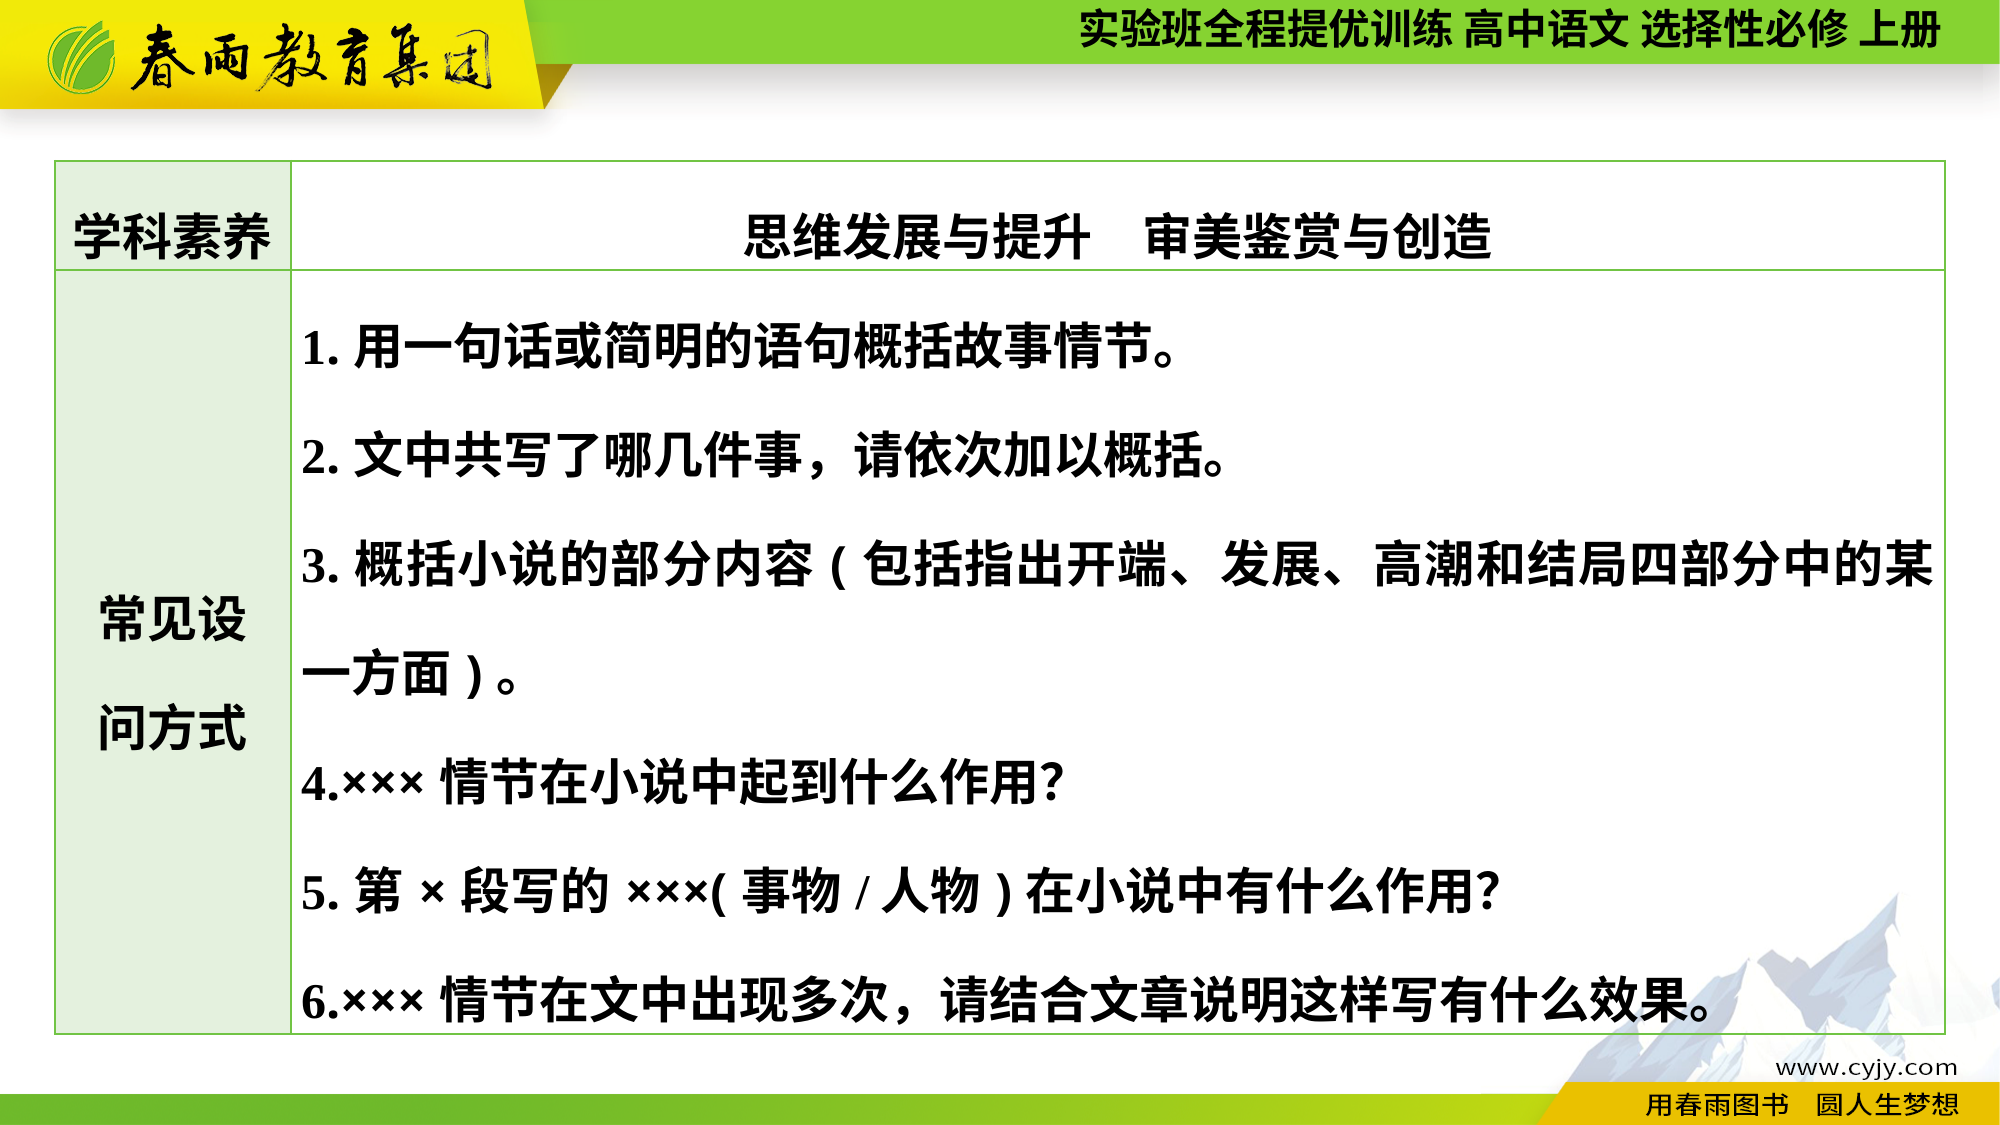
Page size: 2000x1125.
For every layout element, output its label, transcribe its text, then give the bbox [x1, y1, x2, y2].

picture [0, 0, 2000, 1125]
table_header 学科素养 [56, 162, 290, 269]
table_cell 常见设 问方式 [56, 271, 290, 1033]
table_cell 1.用一句话或简明的语句概括故事情节。 2.文中共写了哪几件事，请依次加以概括。 3.概括小说的部分内容(包括指出开端、发展、高潮和结局四部分中的某一方面)。 4.×××情节在小说中起到什么作用？ 5.第×段写的×××(事物/人物)在小说中有什么作用？ 6.×××情节在文中出现多次，请结合文章说明这样写有什么效果。 [292, 271, 1944, 1033]
table_header 思维发展与提升 审美鉴赏与创造 [292, 162, 1944, 269]
